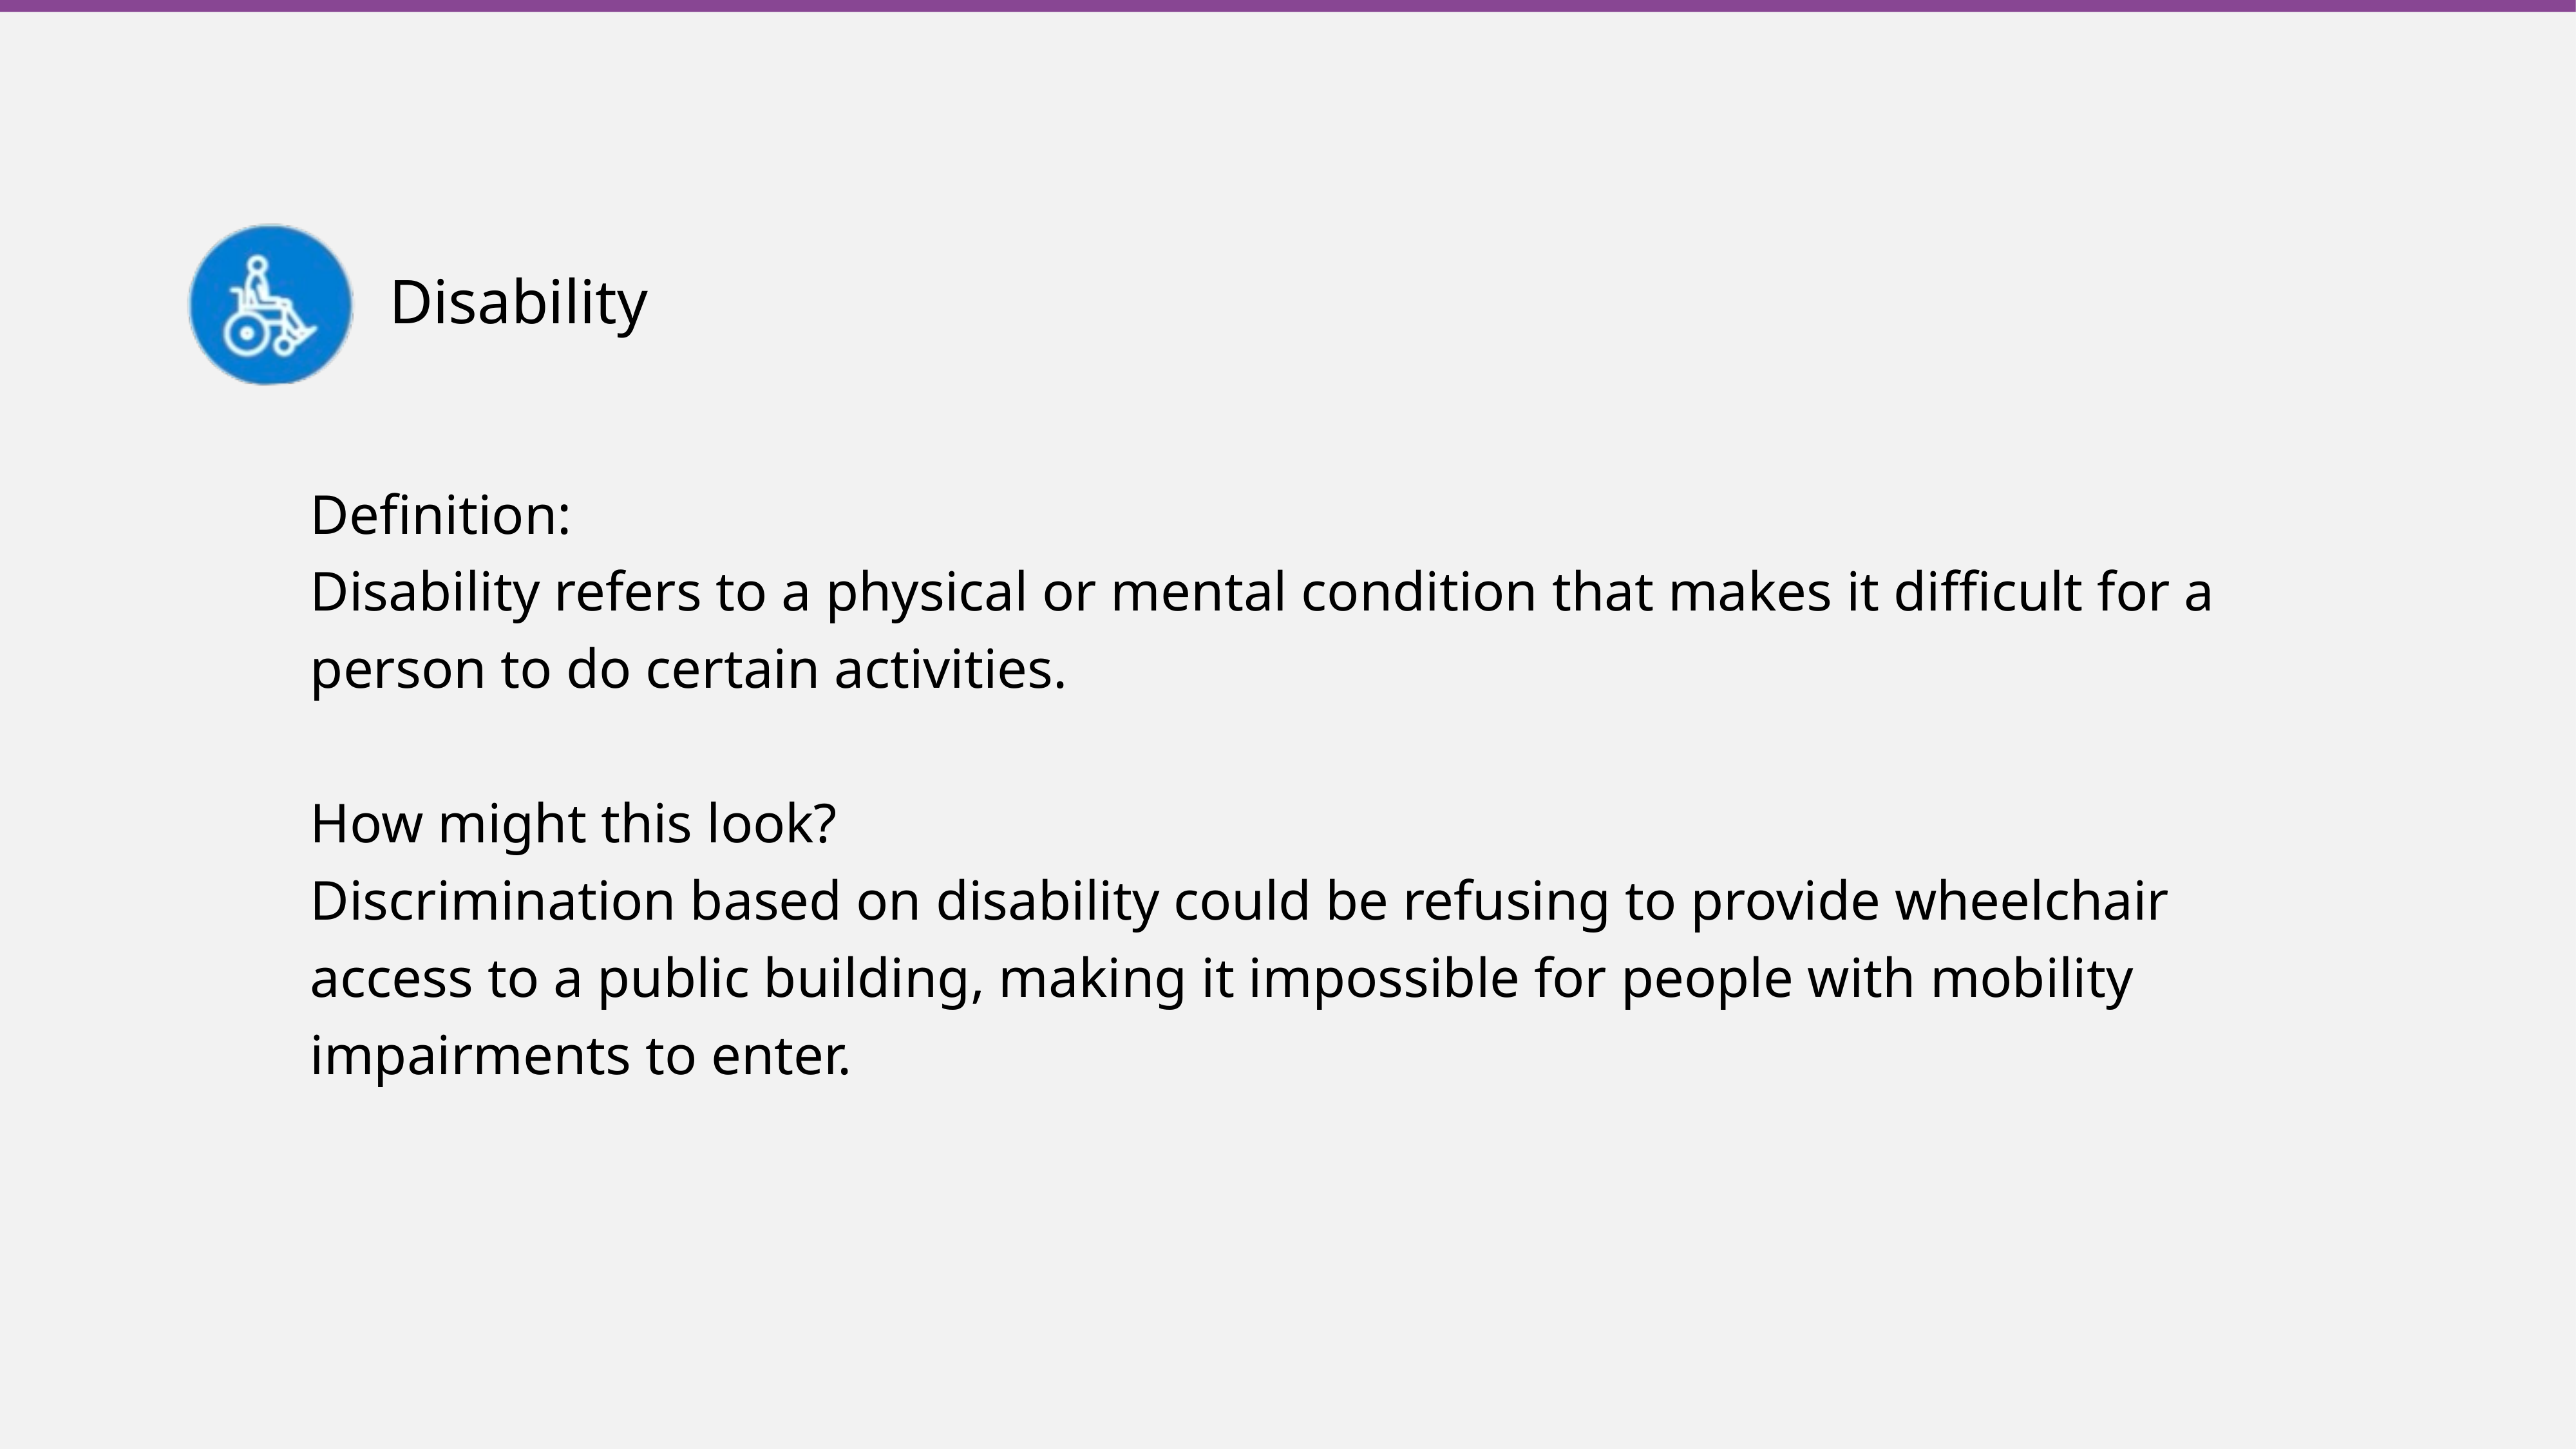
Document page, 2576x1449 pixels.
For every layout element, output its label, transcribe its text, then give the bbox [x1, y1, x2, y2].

text_box Definition: Disability refers to a physical or mental condition that makes it difficult for a person to do certain activities. How might this look? Discrimination based on disability could be refusing to provide wheelchair access to a public building, making it impossible for people with mobility impairments to enter. [305, 462, 2271, 1449]
text_box Disability [383, 266, 654, 343]
picture [0, 0, 2576, 1449]
